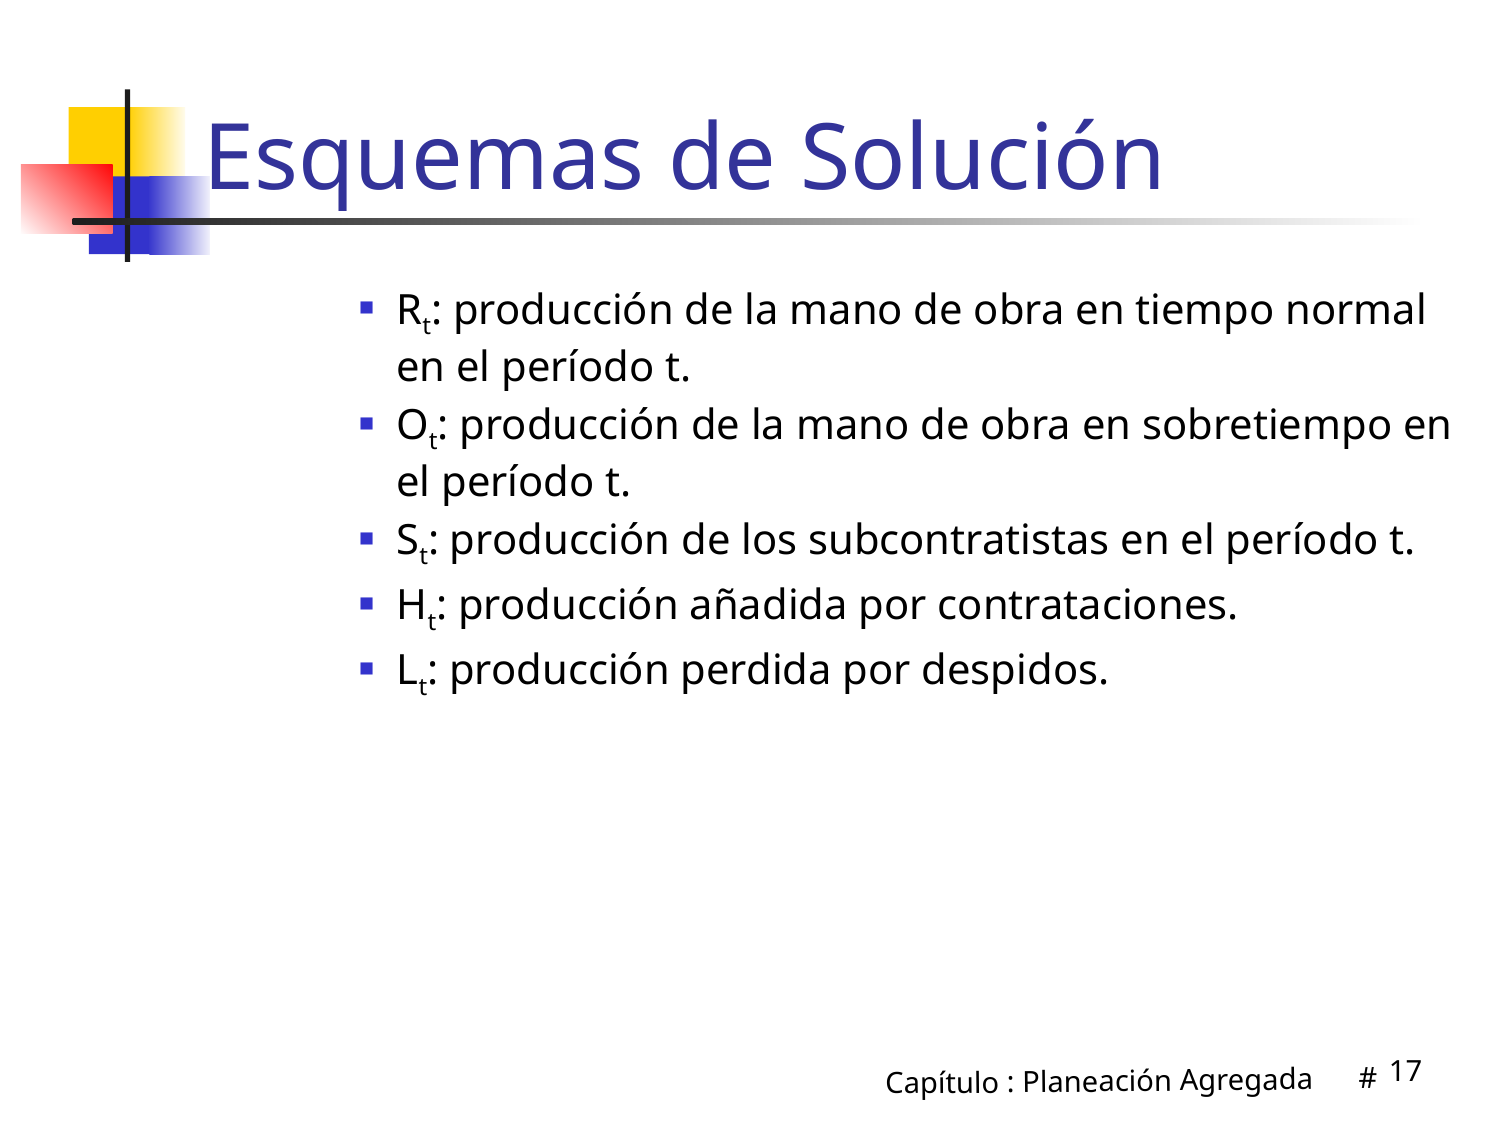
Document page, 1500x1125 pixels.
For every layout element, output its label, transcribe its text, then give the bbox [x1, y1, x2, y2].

slide_number 17 [1124, 1024, 1438, 1101]
list Rt: producción de la mano de obra en tiempo normal en el período t. Ot: producción de la mano de obra en sobretiempo en el período t. St: producción de los subcontratistas en el período t. Ht: producción añadida por contrataciones. Lt: producción perdida por despidos. [193, 274, 1470, 1007]
title Esquemas de Solución [188, 27, 1468, 216]
footer Capítulo : Planeación Agregada # [836, 1028, 1427, 1109]
